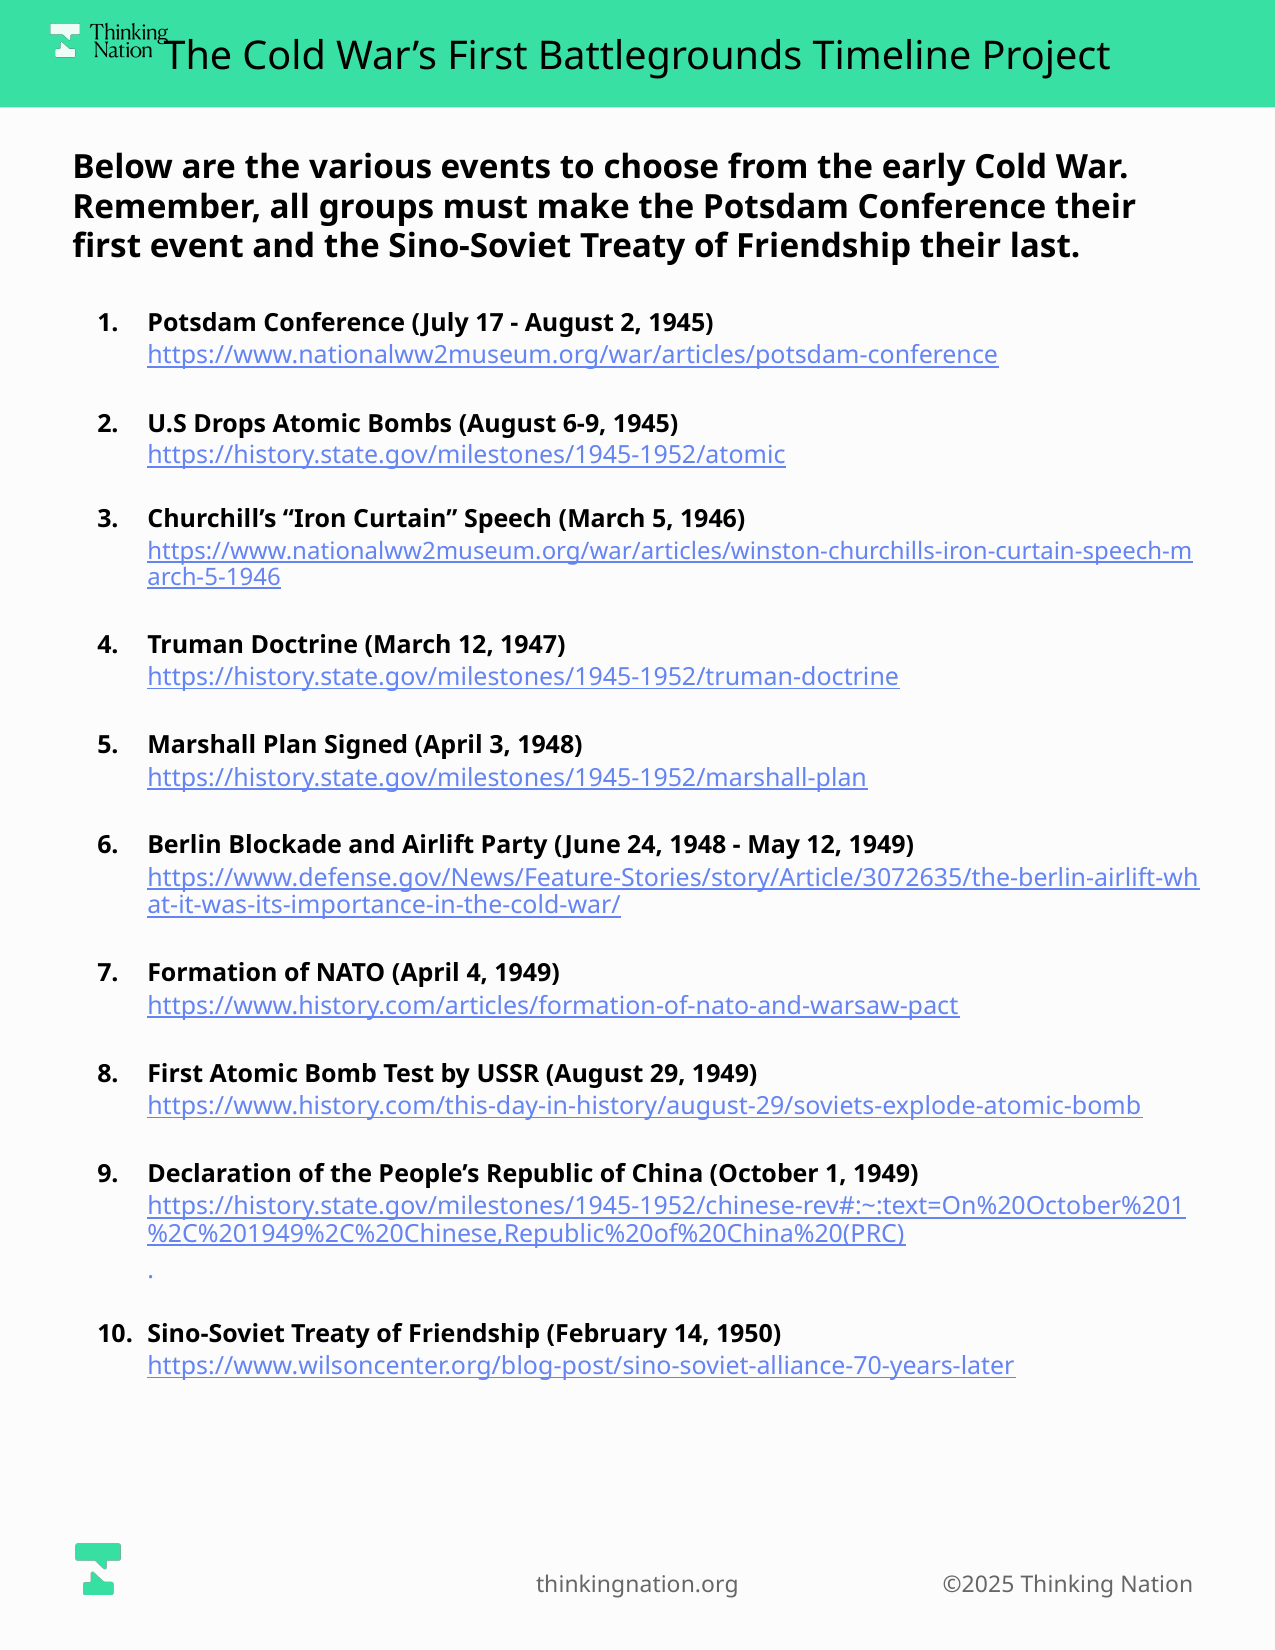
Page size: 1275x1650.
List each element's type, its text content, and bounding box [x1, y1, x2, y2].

text_box The Cold War’s First Battlegrounds Timeline Project [0, 0, 1275, 108]
text_box thinkingnation.org [486, 1553, 789, 1605]
picture [62, 1533, 134, 1605]
text_box Below are the various events to choose from the early Cold War. Remember, all groups must make the Potsdam Conference their first event and the Sino-Soviet Treaty of Friendship their last. Potsdam Conference (July 17 - August 2, 1945) https://www.nationalww2museum.org/war/articles/potsdam-conference U.S Drops Atomic Bombs (August 6-9, 1945) https://history.state.gov/milestones/1945-1952/atomic Churchill’s “Iron Curtain” Speech (March 5, 1946) https://www.nationalww2museum.org/war/articles/winston-churchills-iron-curtain-speech-march-5-1946 Truman Doctrine (March 12, 1947) https://history.state.gov/milestones/1945-1952/truman-doctrine Marshall Plan Signed (April 3, 1948) https://history.state.gov/milestones/1945-1952/marshall-plan Berlin Blockade and Airlift Party (June 24, 1948 - May 12, 1949) https://www.defense.gov/News/Feature-Stories/story/Article/3072635/the-berlin-airlift-what-it-was-its-importance-in-the-cold-war/ Formation of NATO (April 4, 1949) https://www.history.com/articles/formation-of-nato-and-warsaw-pact First Atomic Bomb Test by USSR (August 29, 1949) https://www.history.com/this-day-in-history/august-29/soviets-explode-atomic-bomb Declaration of the People’s Republic of China (October 1, 1949) https://history.state.gov/milestones/1945-1952/chinese-rev#:~:text=On%20October%201%2C%201949%2C%20Chinese,Republic%20of%20China%20(PRC). Sino-Soviet Treaty of Friendship (February 14, 1950) https://www.wilsoncenter.org/blog-post/sino-soviet-alliance-70-years-later [57, 129, 1218, 1462]
picture [36, 12, 172, 69]
text_box ©2025 Thinking Nation [907, 1553, 1210, 1605]
